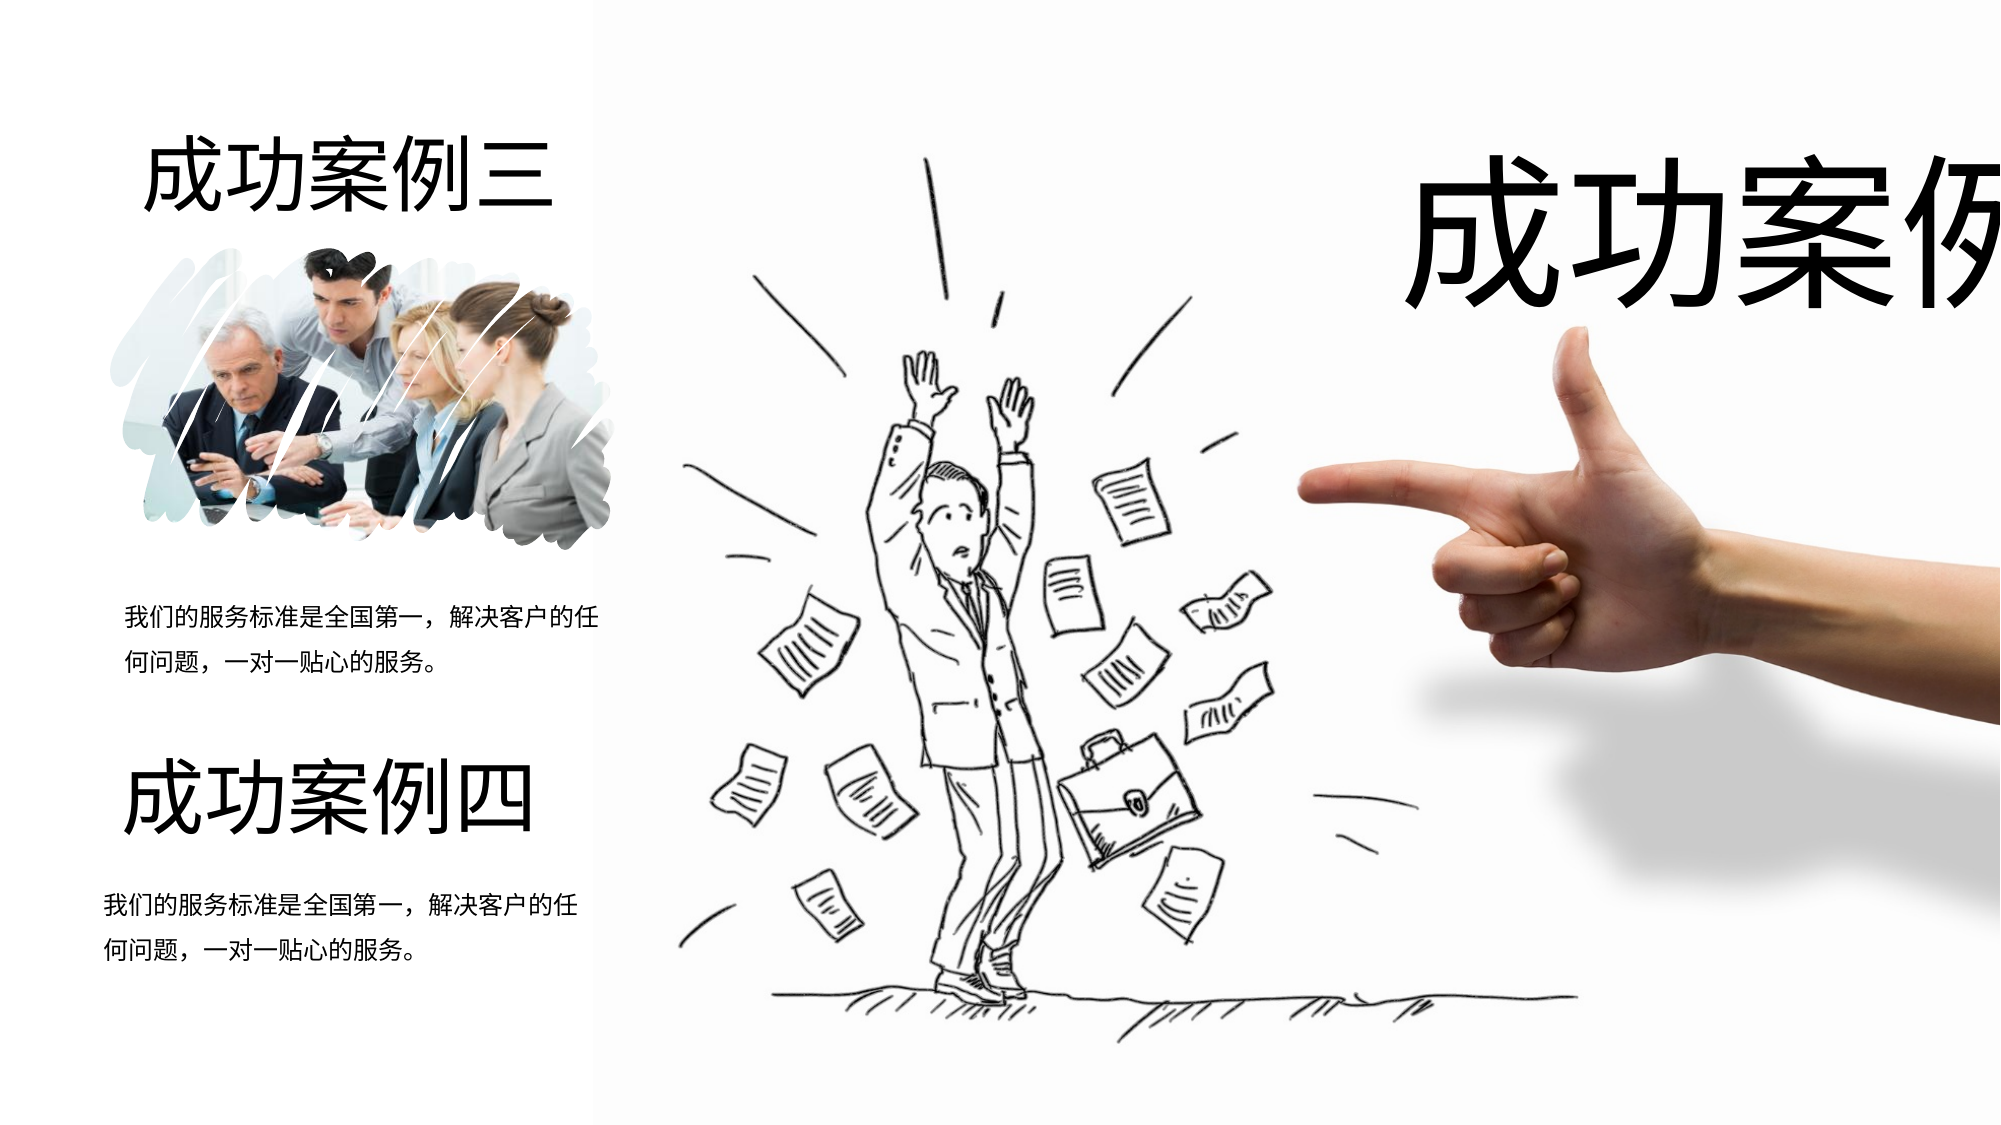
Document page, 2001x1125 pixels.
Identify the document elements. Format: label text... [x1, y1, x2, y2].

text_box 我们的服务标准是全国第一，解决客户的任何问题，一对一贴心的服务。 [124, 586, 593, 687]
picture [593, 0, 2000, 1125]
text_box 成功案例三 [126, 114, 573, 230]
text_box 成功案例四 [106, 737, 553, 853]
text_box [110, 248, 593, 550]
text_box 我们的服务标准是全国第一，解决客户的任何问题，一对一贴心的服务。 [103, 874, 593, 975]
